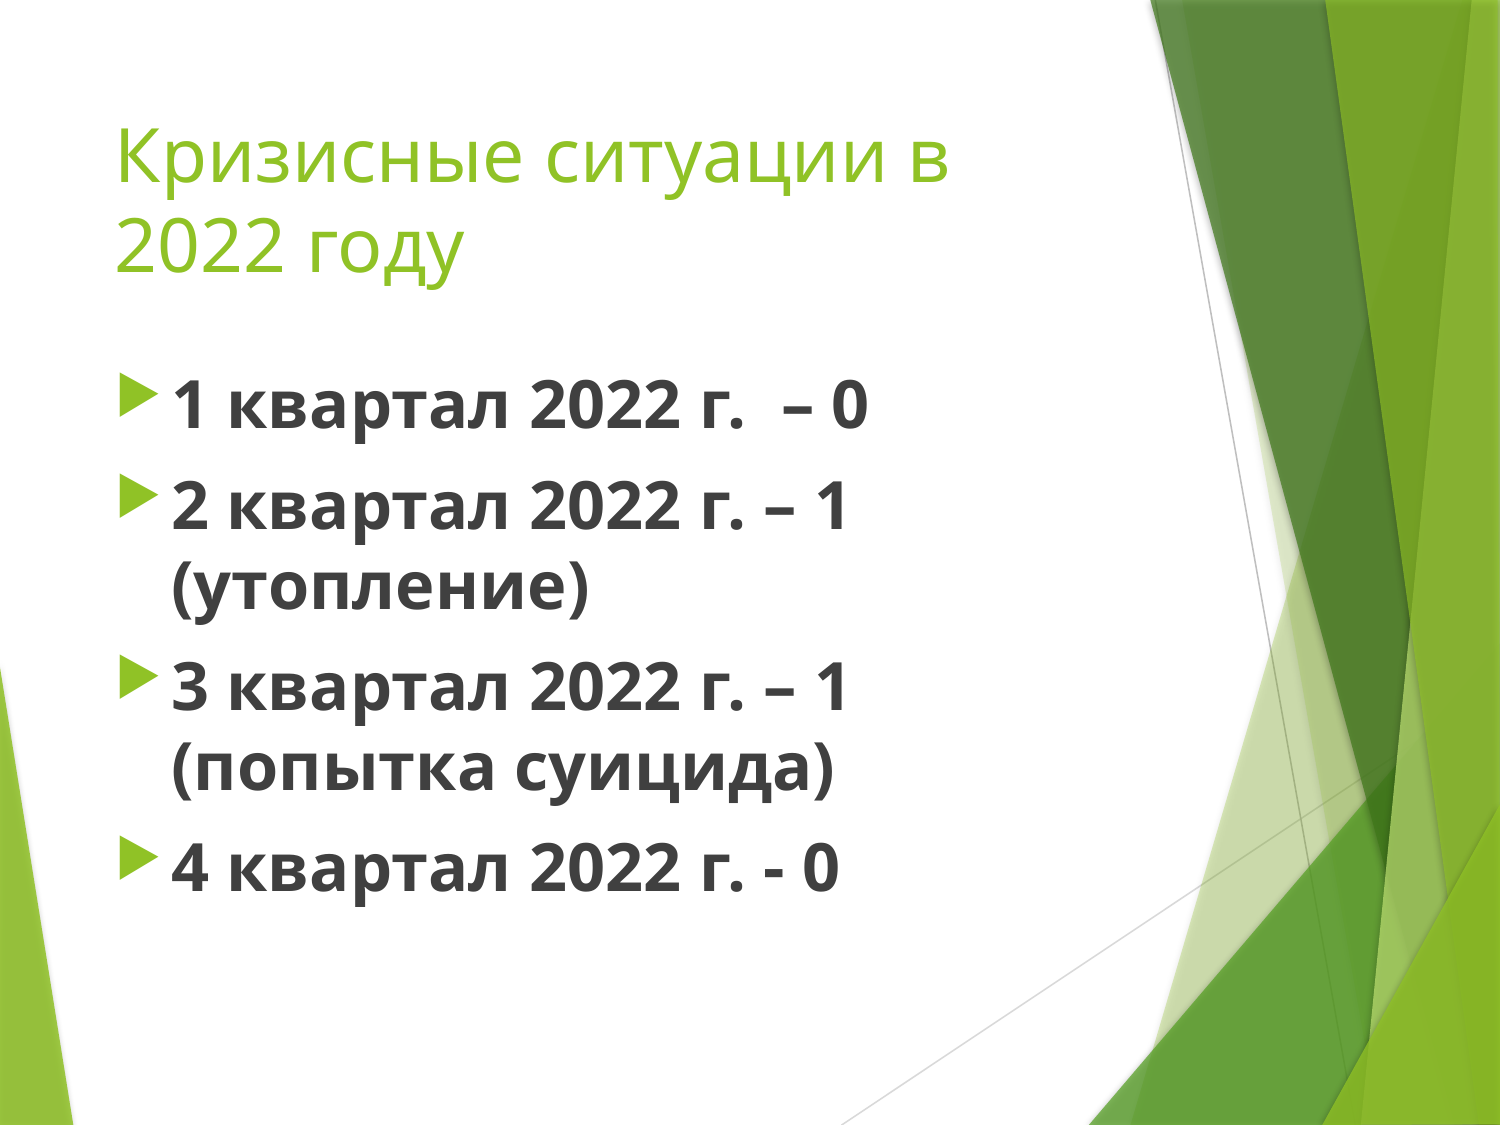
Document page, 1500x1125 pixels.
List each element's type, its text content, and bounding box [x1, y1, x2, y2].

list 1 квартал 2022 г. – 0 2 квартал 2022 г. – 1 (утопление) 3 квартал 2022 г. – 1 (попытка суицида) 4 квартал 2022 г. - 0 [99, 354, 1142, 992]
title Кризисные ситуации в 2022 году [99, 99, 1142, 317]
